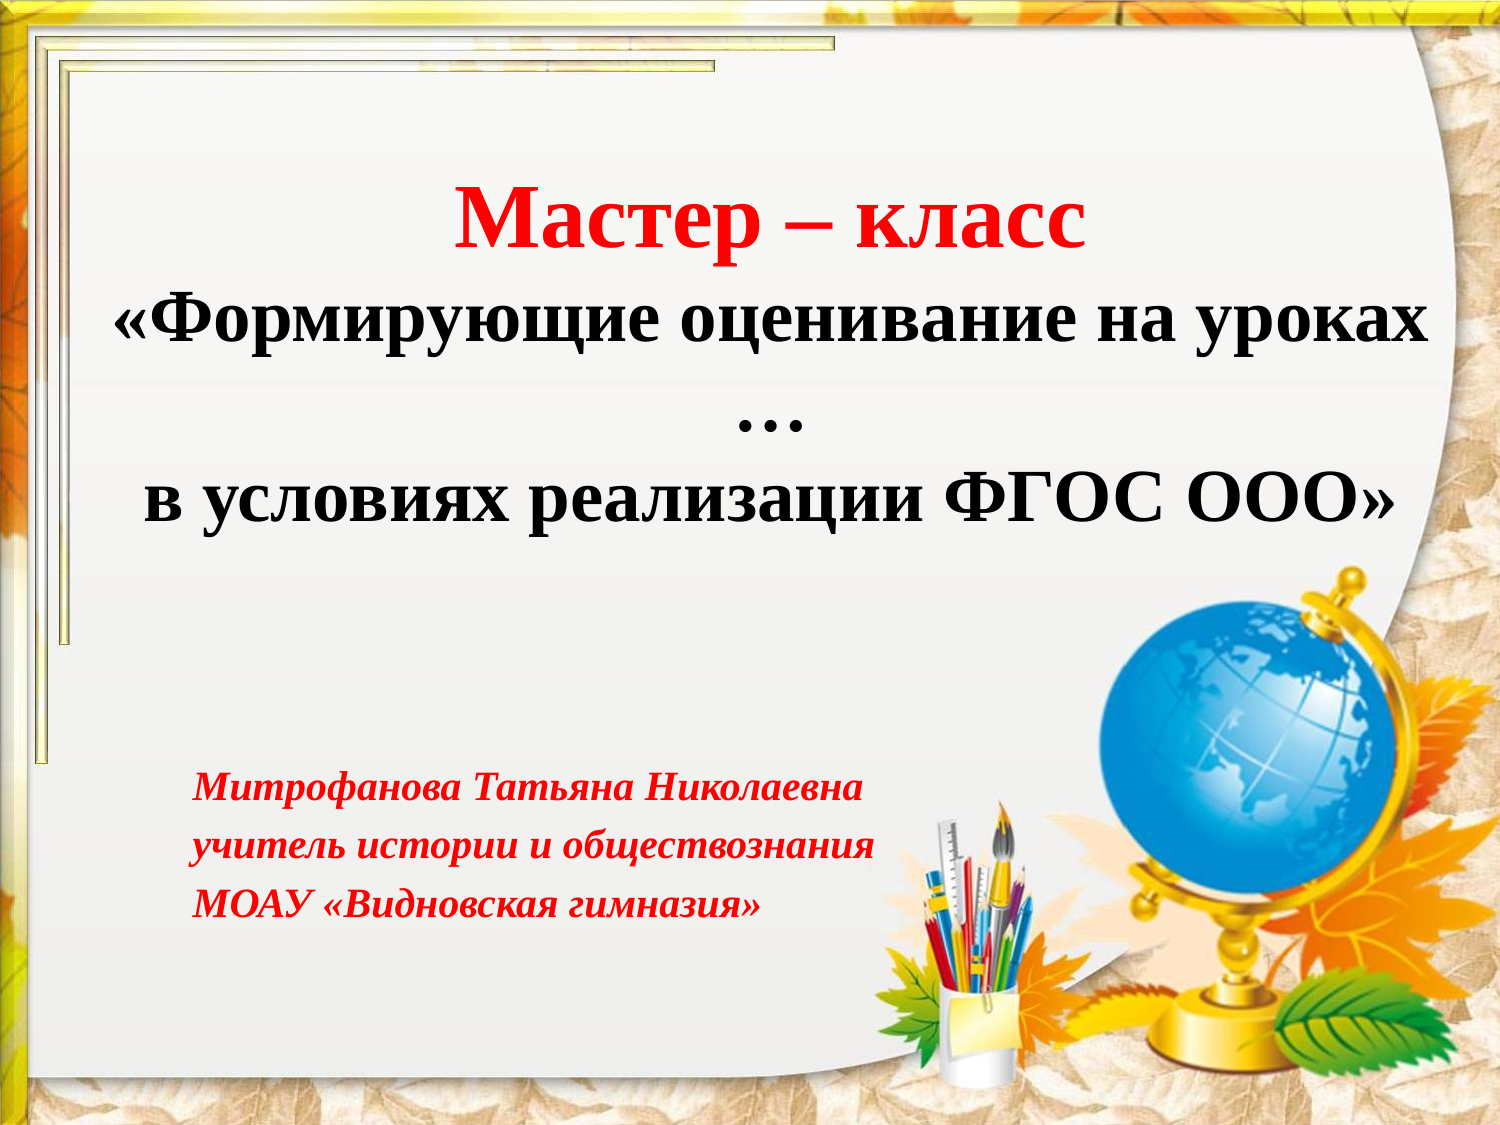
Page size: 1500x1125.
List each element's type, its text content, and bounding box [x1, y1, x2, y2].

picture [0, 0, 1500, 1125]
subtitle Митрофанова Татьяна Николаевна учитель истории и обществознания МОАУ «Видновская гимназия» [64, 751, 904, 917]
title Мастер – класс «Формирующие оценивание на уроках … в условиях реализации ФГОС ООО» [76, 267, 1466, 516]
